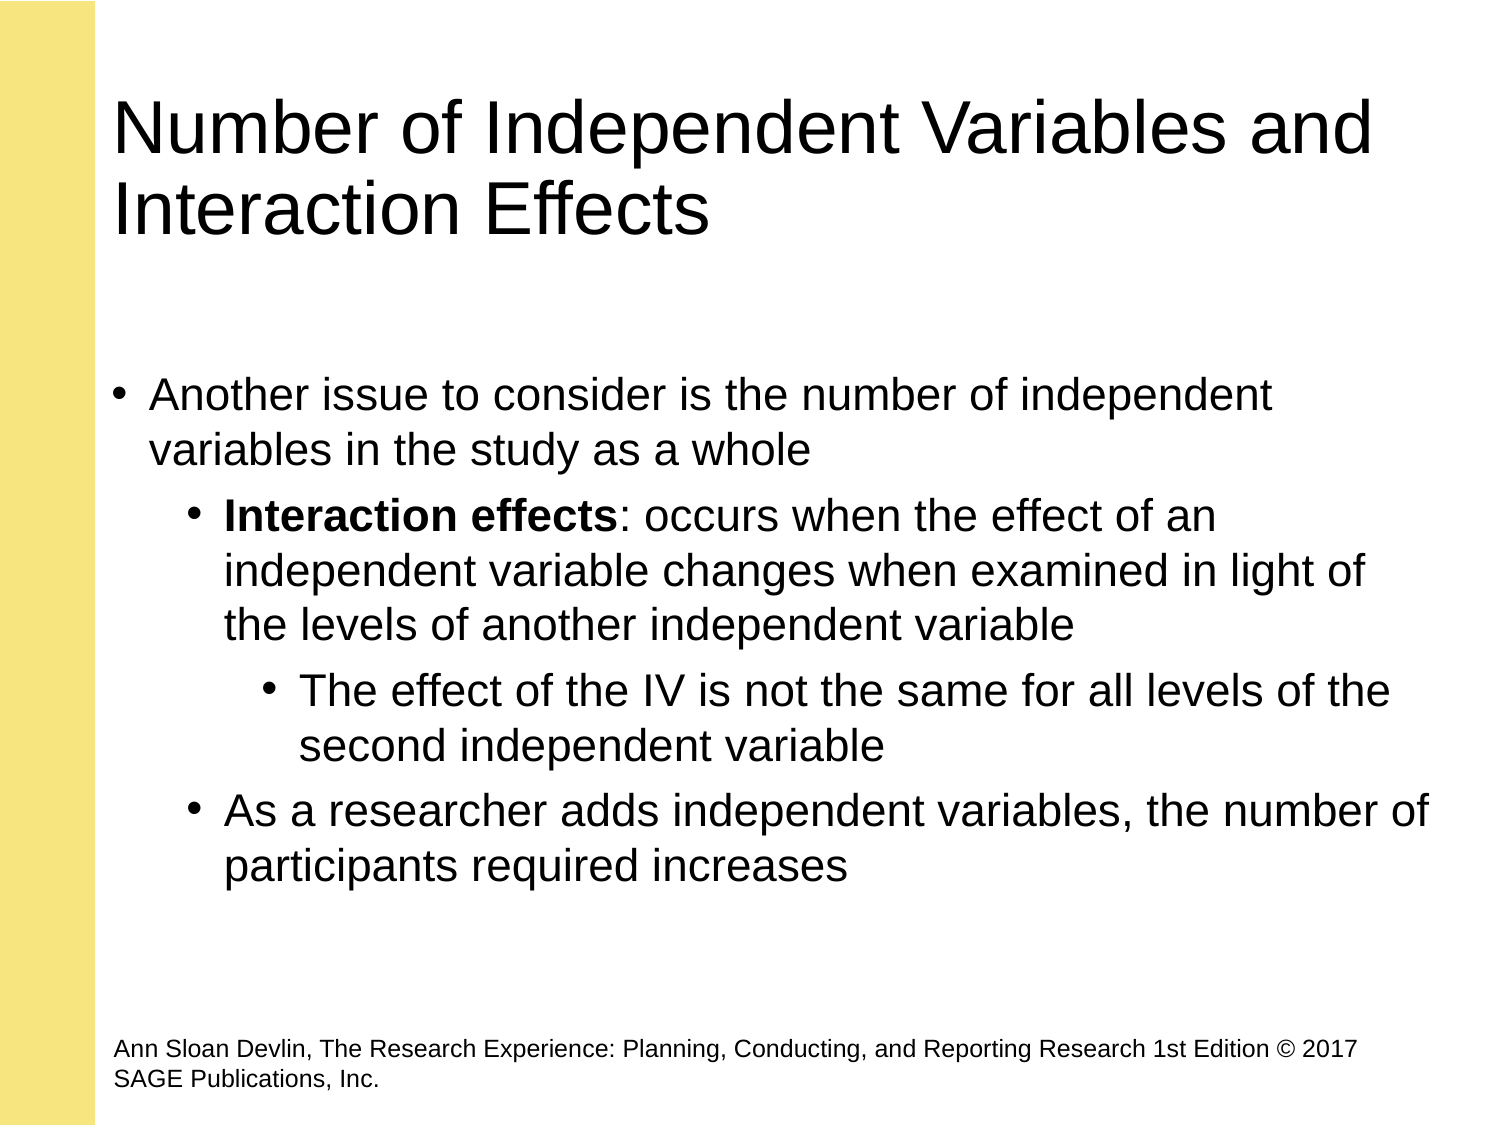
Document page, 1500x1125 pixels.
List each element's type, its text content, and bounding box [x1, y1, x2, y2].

picture [0, 1, 96, 1125]
title Number of Independent Variables and Interaction Effects [97, 91, 1392, 249]
list Another issue to consider is the number of independent variables in the study as a whole Interaction effects: occurs when the effect of an independent variable changes when examined in light of the levels of another independent variable The effect of the IV is not the same for all levels of the second independent variable As a researcher adds independent variables, the number of participants required increases [96, 357, 1457, 903]
